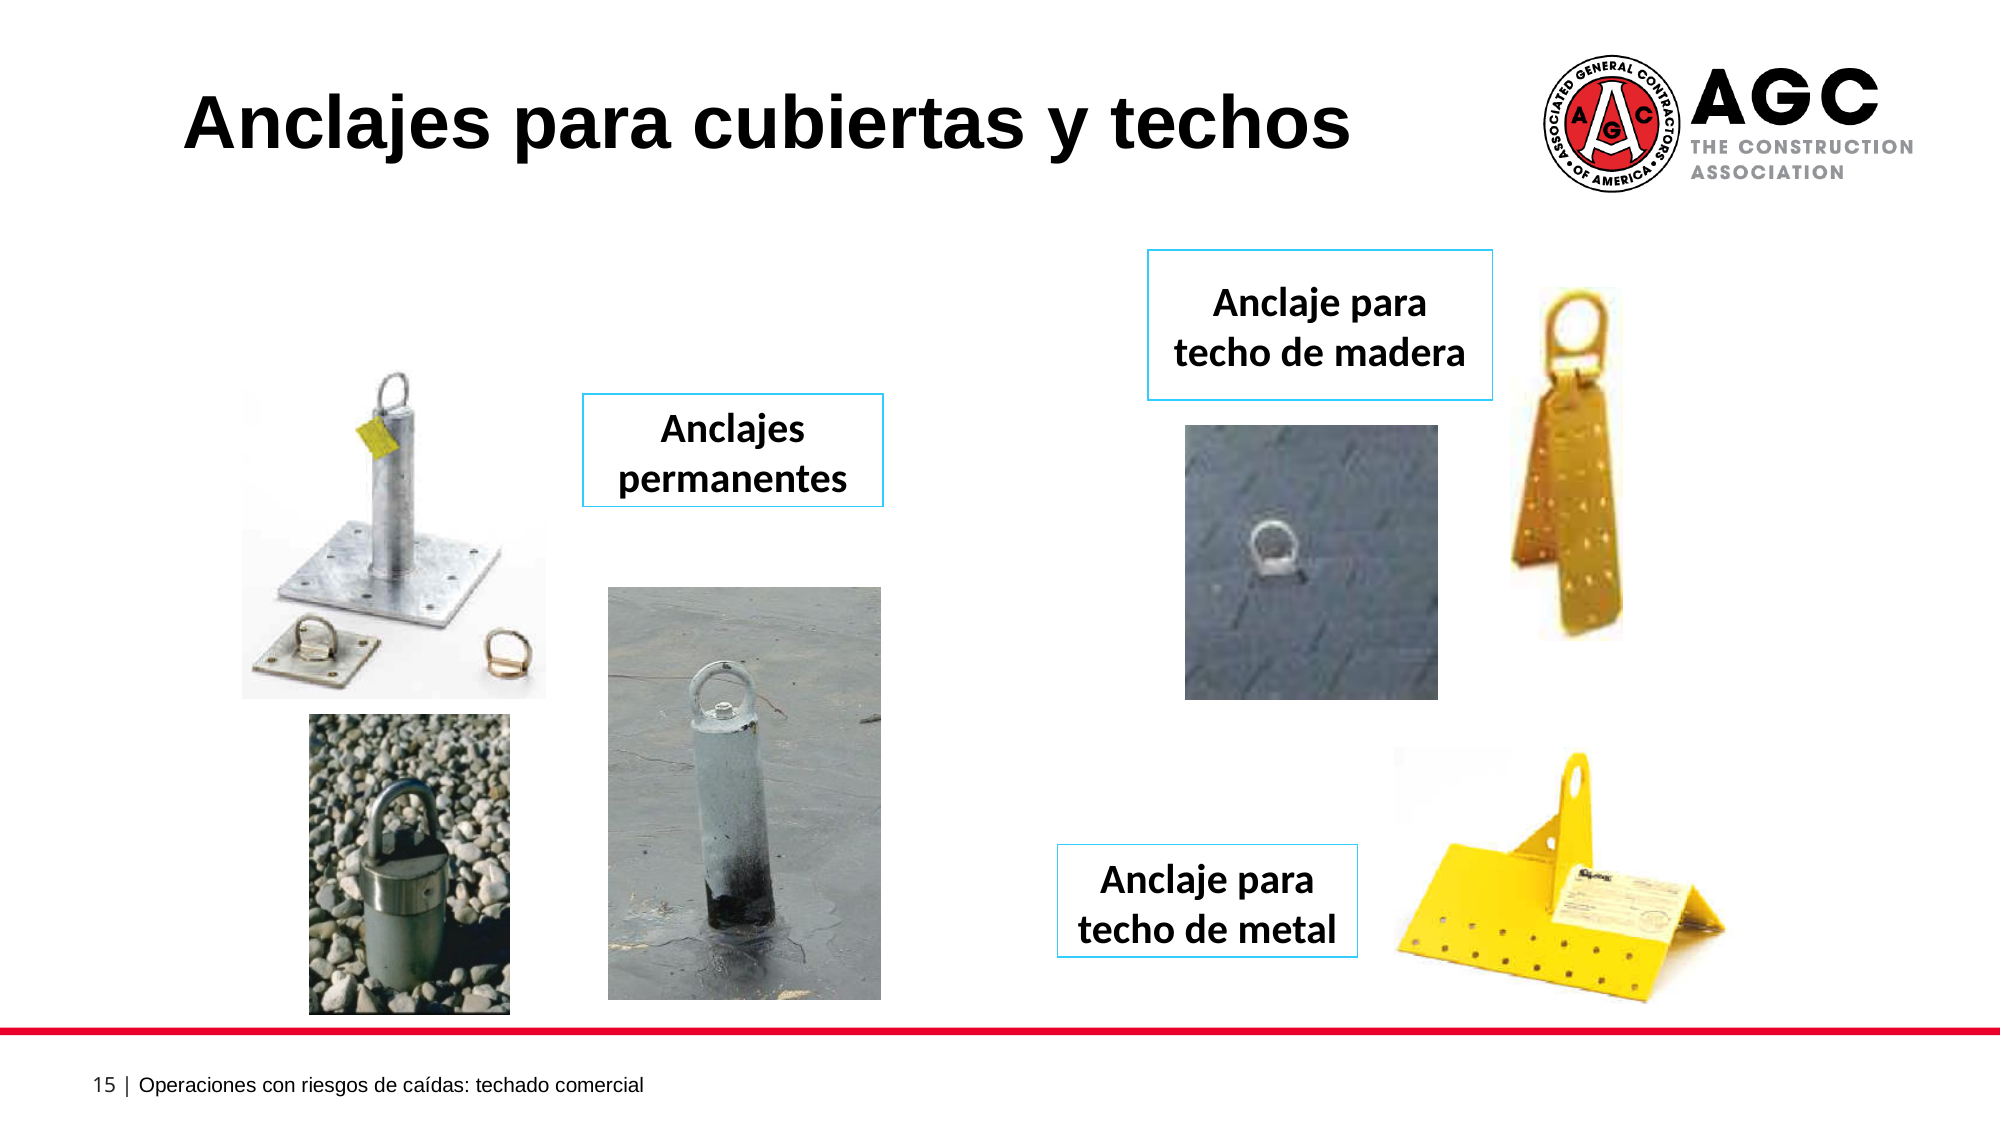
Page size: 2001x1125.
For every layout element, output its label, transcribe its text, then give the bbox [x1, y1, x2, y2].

text_box Anclajes permanentes [582, 393, 883, 507]
text_box Anclaje para techo de madera [1147, 249, 1493, 400]
picture [1538, 48, 1917, 199]
picture [1510, 287, 1623, 641]
text_box Anclaje para techo de metal [1057, 844, 1358, 958]
picture [608, 587, 881, 1001]
picture [1394, 747, 1739, 1006]
picture [1185, 425, 1438, 701]
picture [309, 714, 510, 1015]
text_box Operaciones con riesgos de caídas: techado comercial [124, 1064, 1279, 1125]
title Anclajes para cubiertas y techos 1 [168, 75, 1539, 226]
picture [241, 369, 546, 699]
